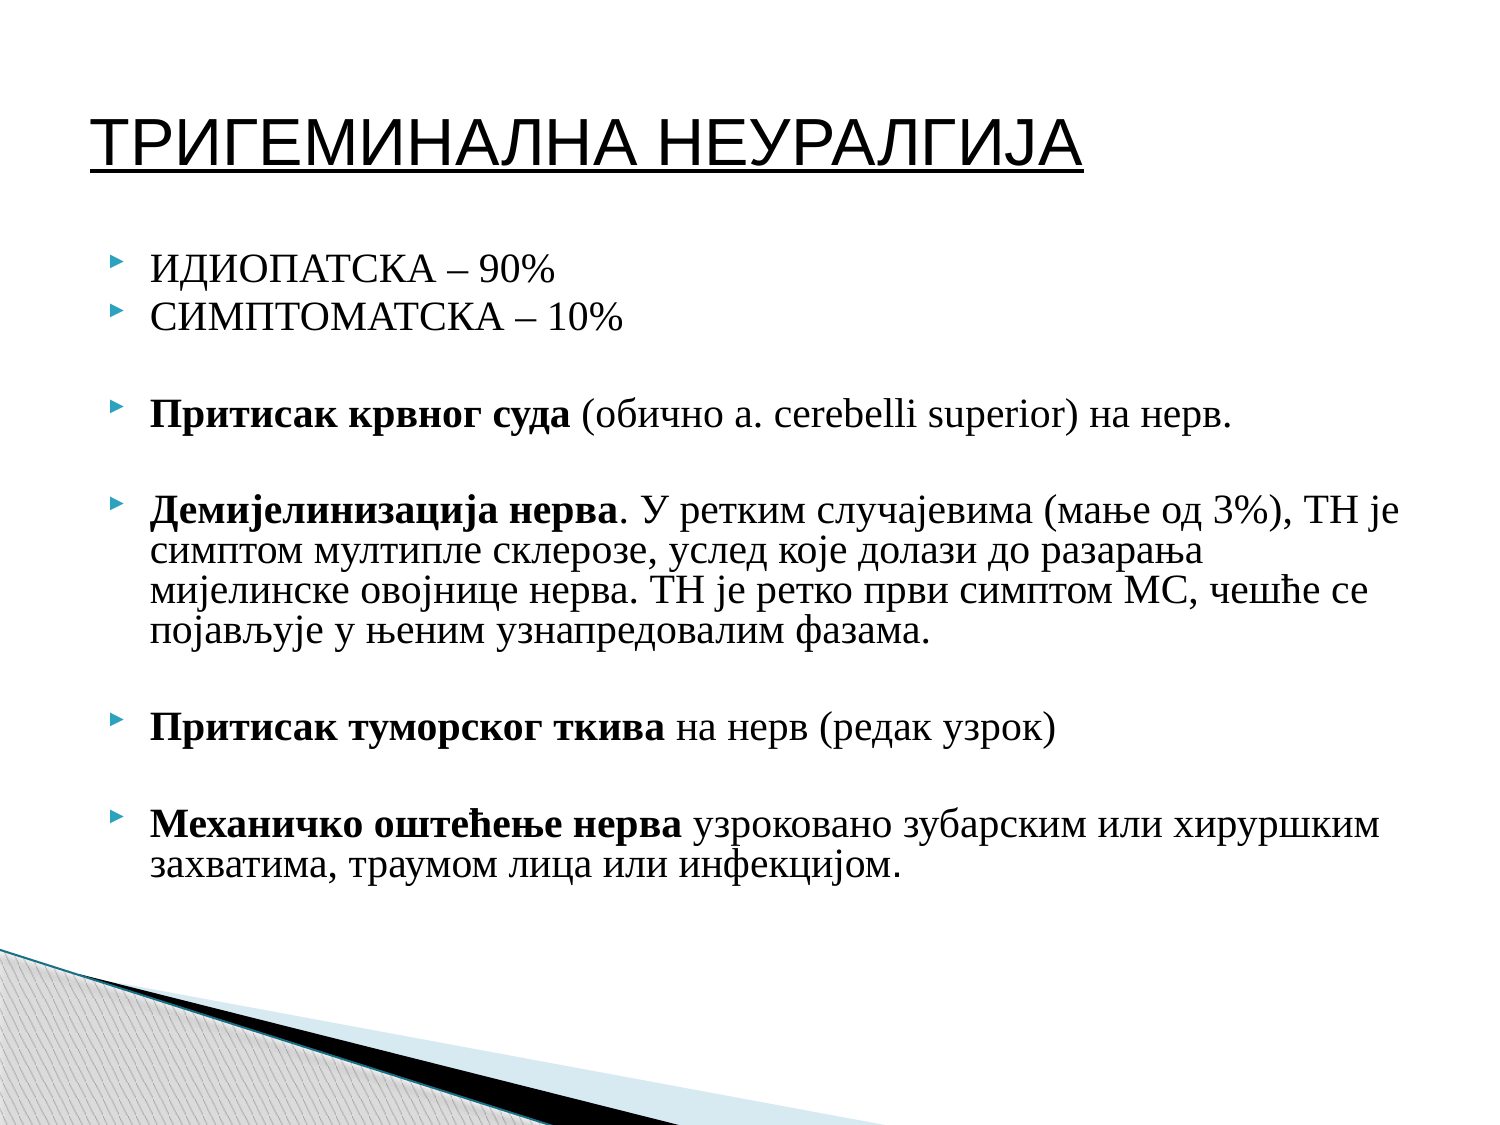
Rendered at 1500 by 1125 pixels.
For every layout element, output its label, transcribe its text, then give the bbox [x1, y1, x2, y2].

title ТРИГЕМИНАЛНА НЕУРАЛГИЈА [75, 45, 1425, 233]
list ИДИОПАТСКА – 90% СИМПТОМАТСКА – 10% Притисак крвног суда (обично a. cerebelli superior) на нерв. Демијелинизација нерва. У ретким случајевима (мање од 3%), ТН је симптом мултипле склерозе, услед које долази до разарања мијелинске овојнице нерва. ТН је ретко први симптом МС, чешће се појављује у њеним узнапредовалим фазама. Притисак туморског ткива на нерв (редак узрок) Механичко оштећење нерва узроковано зубарским или хируршким захватима, траумом лица или инфекцијом. [75, 243, 1425, 986]
